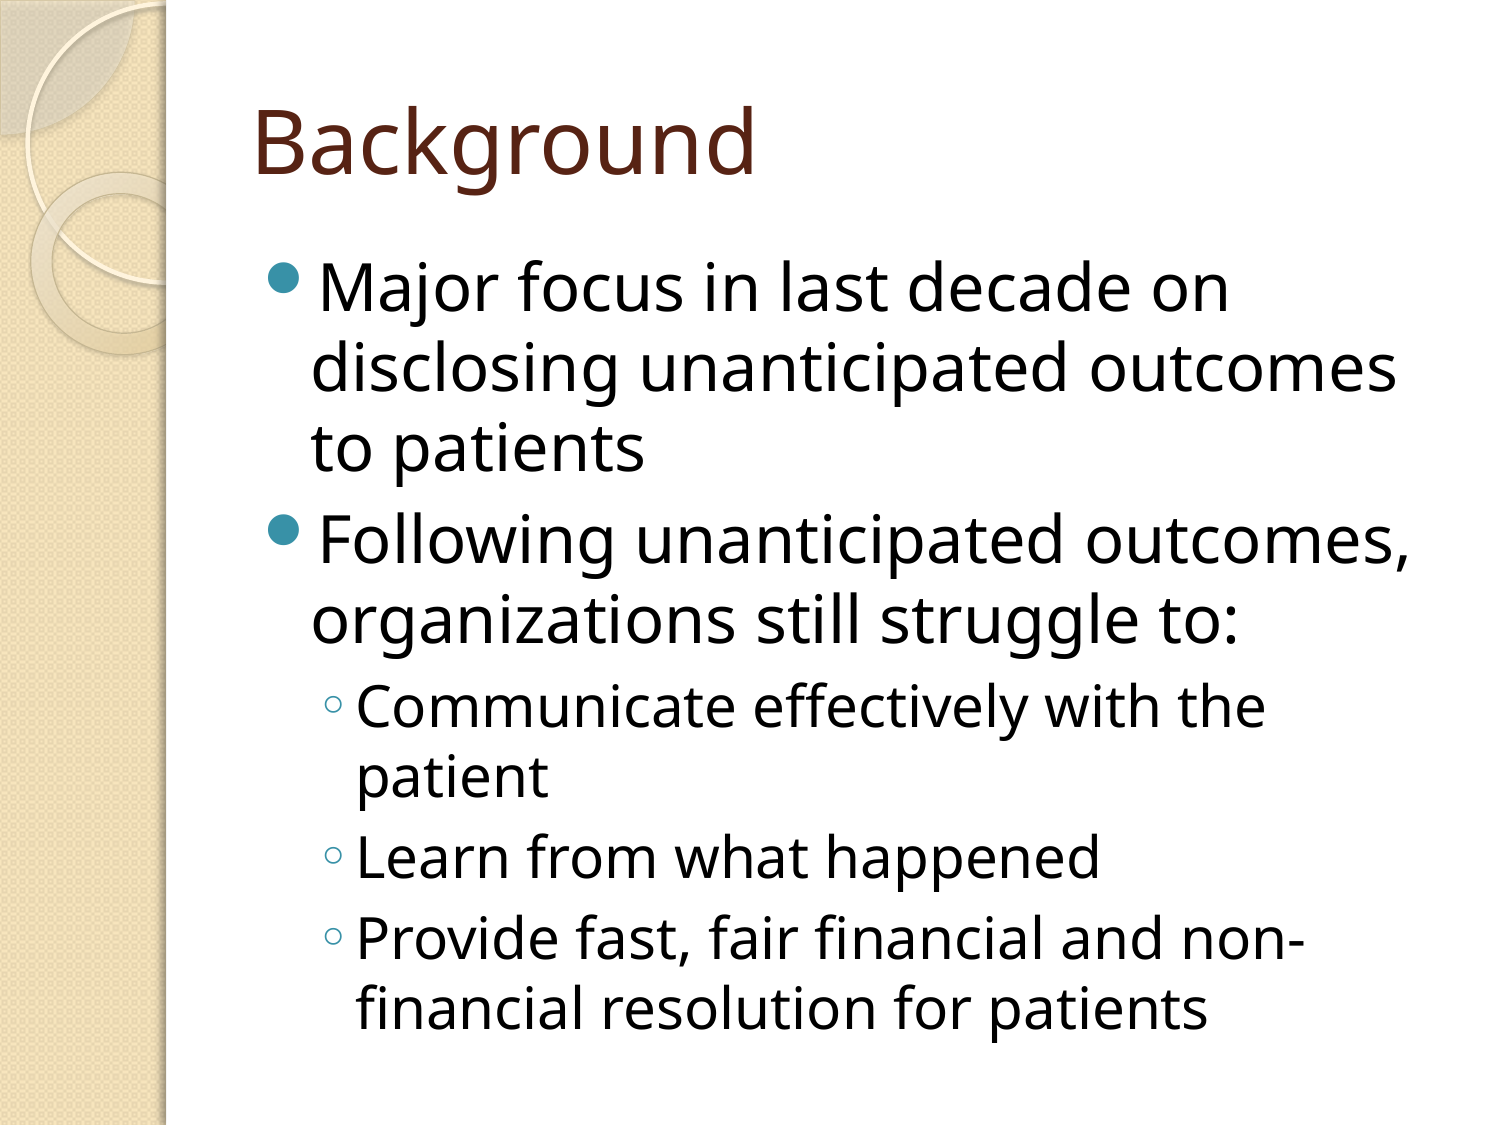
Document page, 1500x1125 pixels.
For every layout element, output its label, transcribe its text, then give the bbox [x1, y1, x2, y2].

title Background [235, 45, 1466, 233]
list Major focus in last decade on disclosing unanticipated outcomes to patients Following unanticipated outcomes, organizations still struggle to: Communicate effectively with the patient Learn from what happened Provide fast, fair financial and non-financial resolution for patients [235, 237, 1466, 1025]
